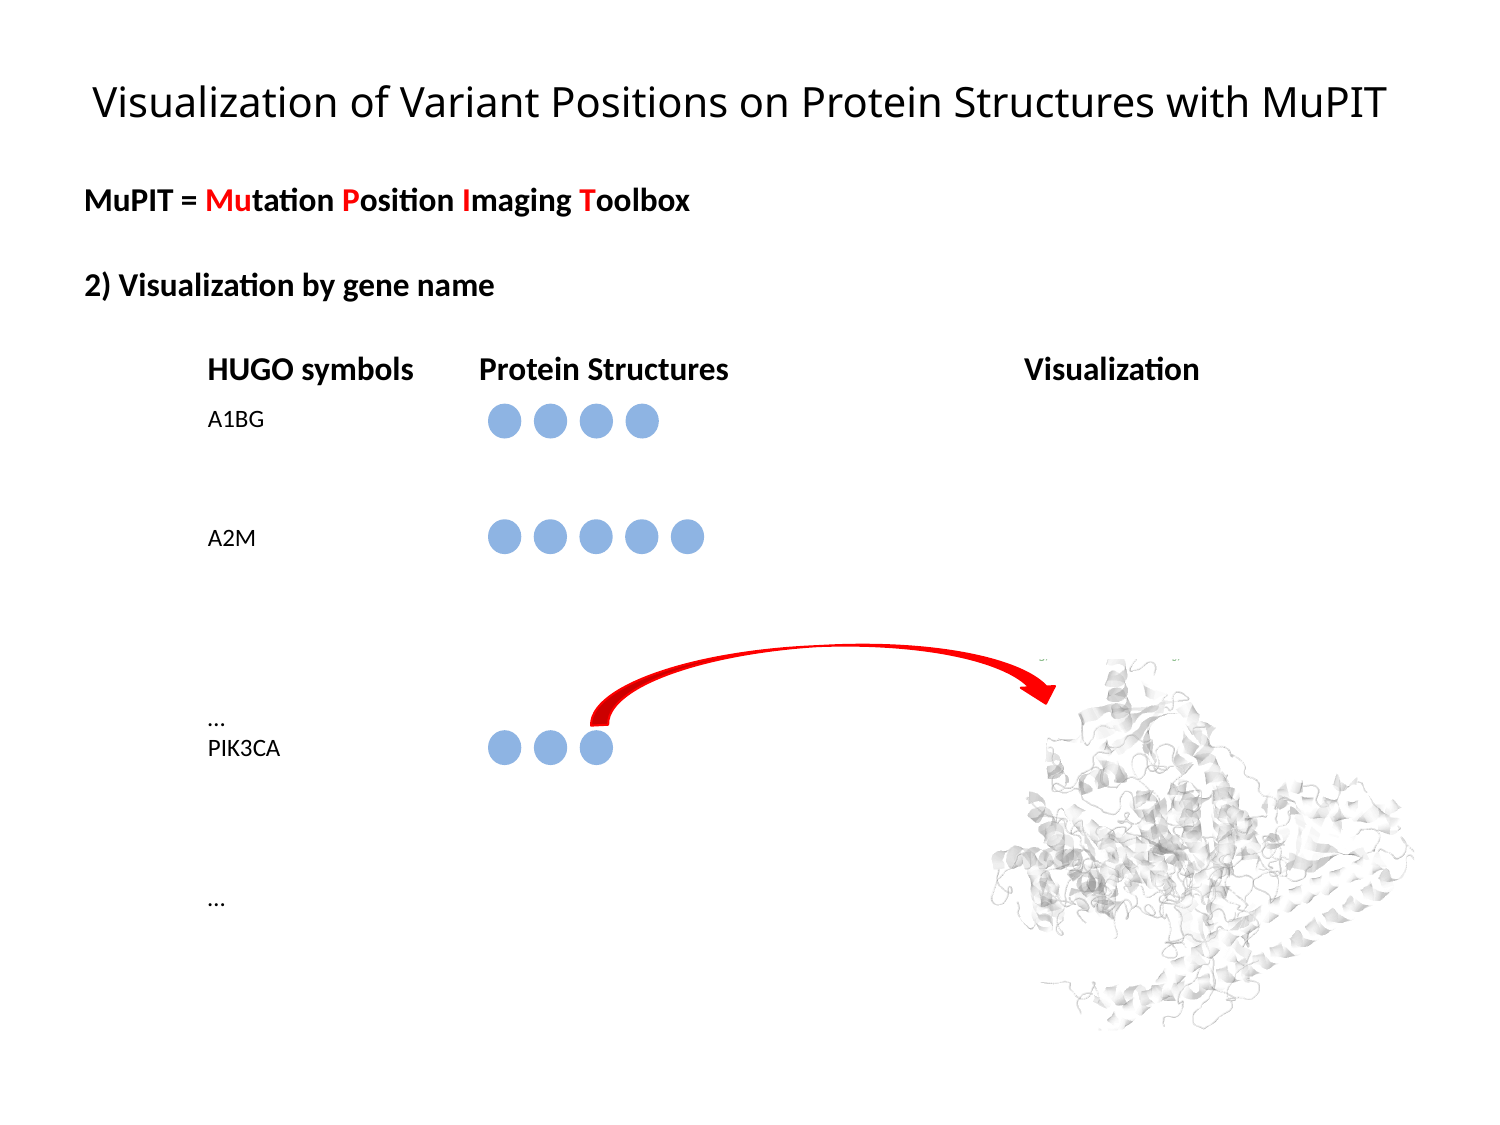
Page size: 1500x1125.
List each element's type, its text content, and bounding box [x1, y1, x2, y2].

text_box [488, 730, 613, 765]
text_box HUGO symbols [192, 339, 430, 394]
text_box 2) Visualization by gene name [69, 255, 511, 310]
picture [977, 659, 1415, 1037]
text_box Visualization [1009, 339, 1215, 394]
text_box [588, 642, 991, 728]
text_box Protein Structures [464, 339, 744, 394]
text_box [488, 520, 704, 554]
text_box Visualization of Variant Positions on Protein Structures with MuPIT [77, 68, 1403, 134]
text_box A1BG A2M … PIK3CA … [193, 394, 296, 919]
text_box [488, 404, 658, 438]
text_box MuPIT = Mutation Position Imaging Toolbox [70, 170, 704, 226]
